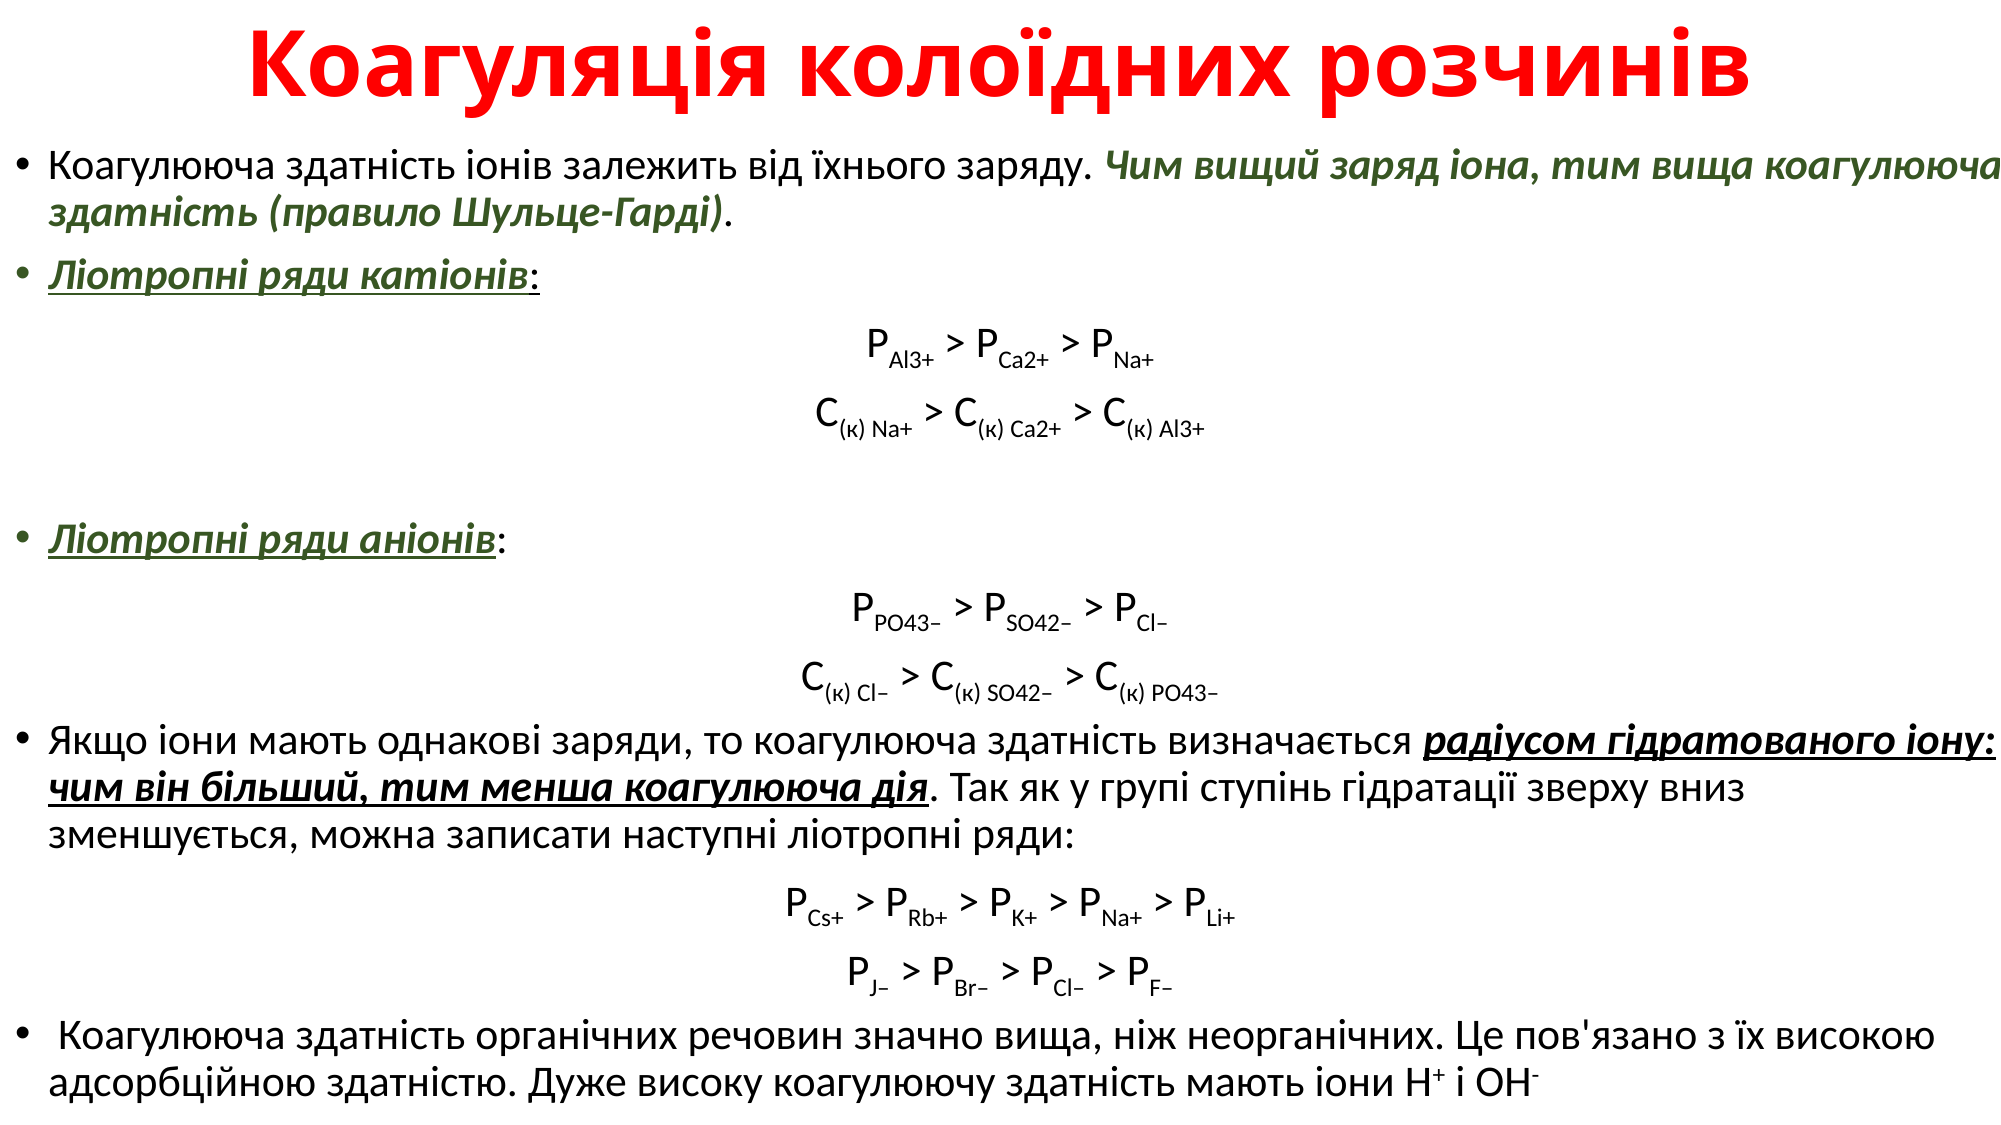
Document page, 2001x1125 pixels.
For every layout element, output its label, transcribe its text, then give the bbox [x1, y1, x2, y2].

list Коагулююча здатність іонів залежить від їхнього заряду. Чим вищий заряд іона, тим вища коагулююча здатність (правило Шульце-Гарді). Ліотропні ряди катіонів: PAl3+ > PCa2+ > PNa+ C(к) Na+ > C(к) Ca2+ > C(к) Al3+ Ліотропні ряди аніонів: PPO43– > PSO42– > PCl– C(к) Cl– > C(к) SO42– > C(к) PO43– Якщо іони мають однакові заряди, то коагулююча здатність визначається радіусом гідратованого іону: чим він більший, тим менша коагулююча дія. Так як у групі ступінь гідратації зверху вниз зменшується, можна записати наступні ліотропні ряди: PCs+ > PRb+ > PK+ > PNa+ > PLi+ PJ– > PBr– > PCl– > PF– Коагулююча здатність органічних речовин значно вища, ніж неорганічних. Це пов'язано з їх високою адсорбційною здатністю. Дуже високу коагулюючу здатність мають іони Н+ і ОН- [0, 134, 2000, 1125]
title Коагуляція колоїдних розчинів [137, 0, 1863, 135]
